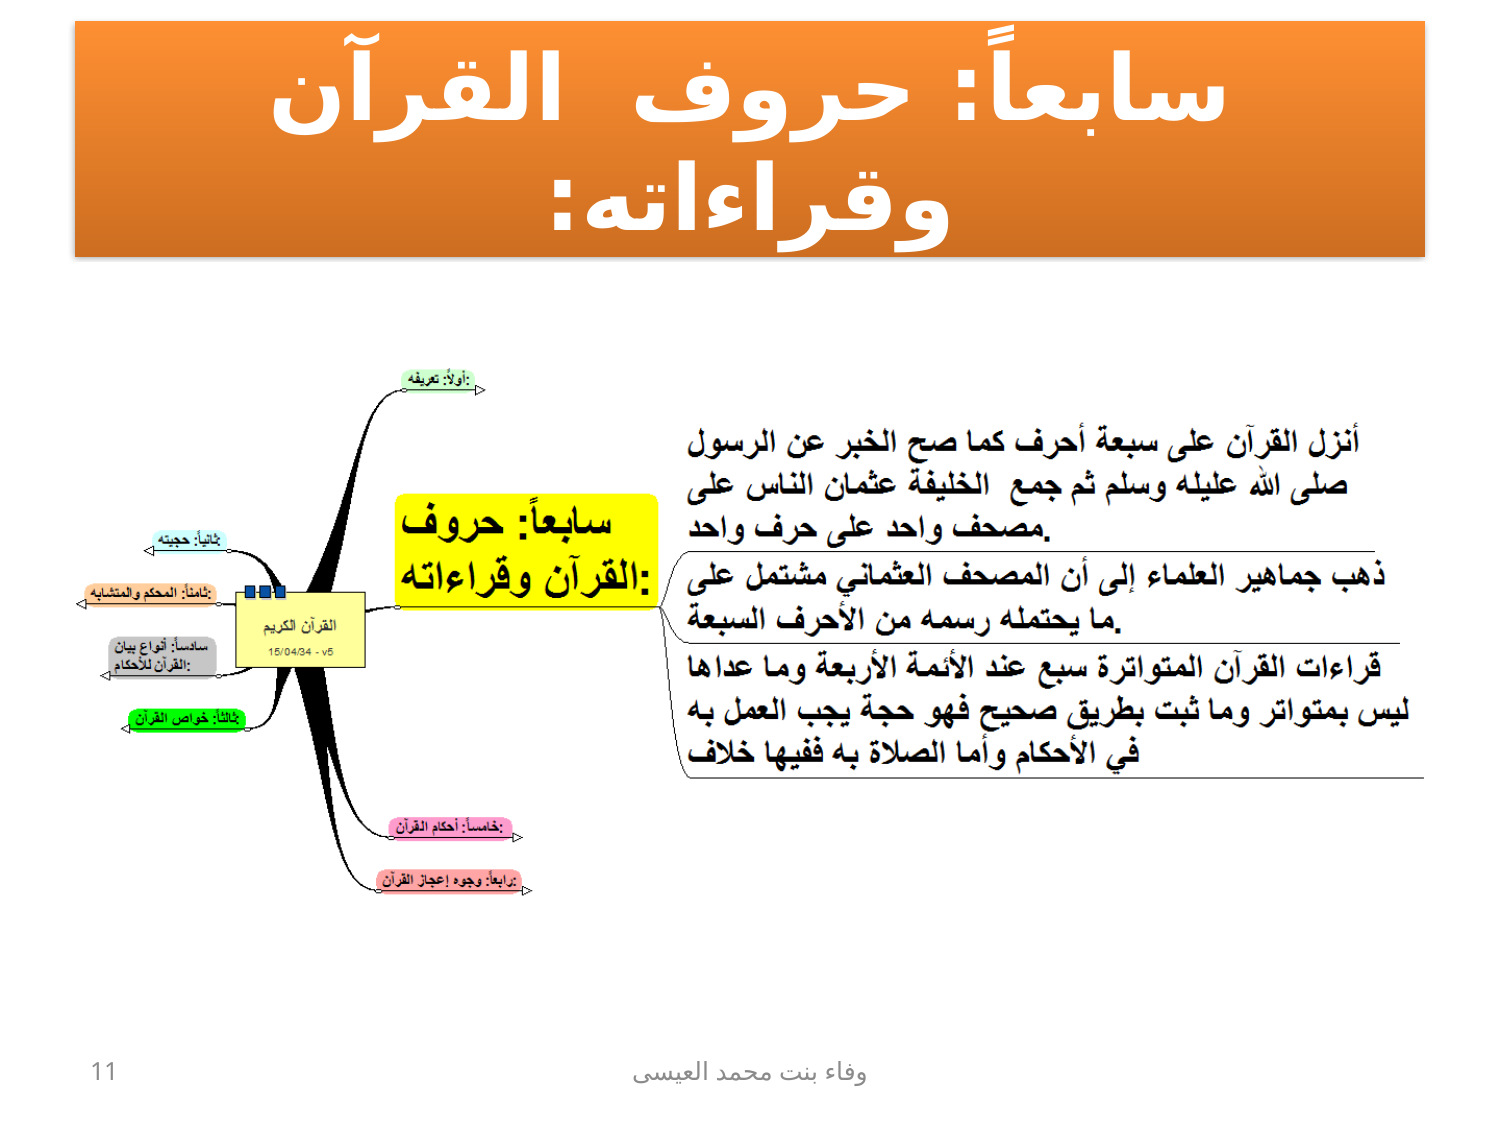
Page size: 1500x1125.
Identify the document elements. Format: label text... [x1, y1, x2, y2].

picture [74, 262, 1426, 1005]
slide_number 11 [75, 1042, 425, 1103]
title سابعاً: حروف القرآن وقراءاته: [75, 21, 1425, 257]
footer وفاء بنت محمد العيسى [512, 1042, 988, 1103]
